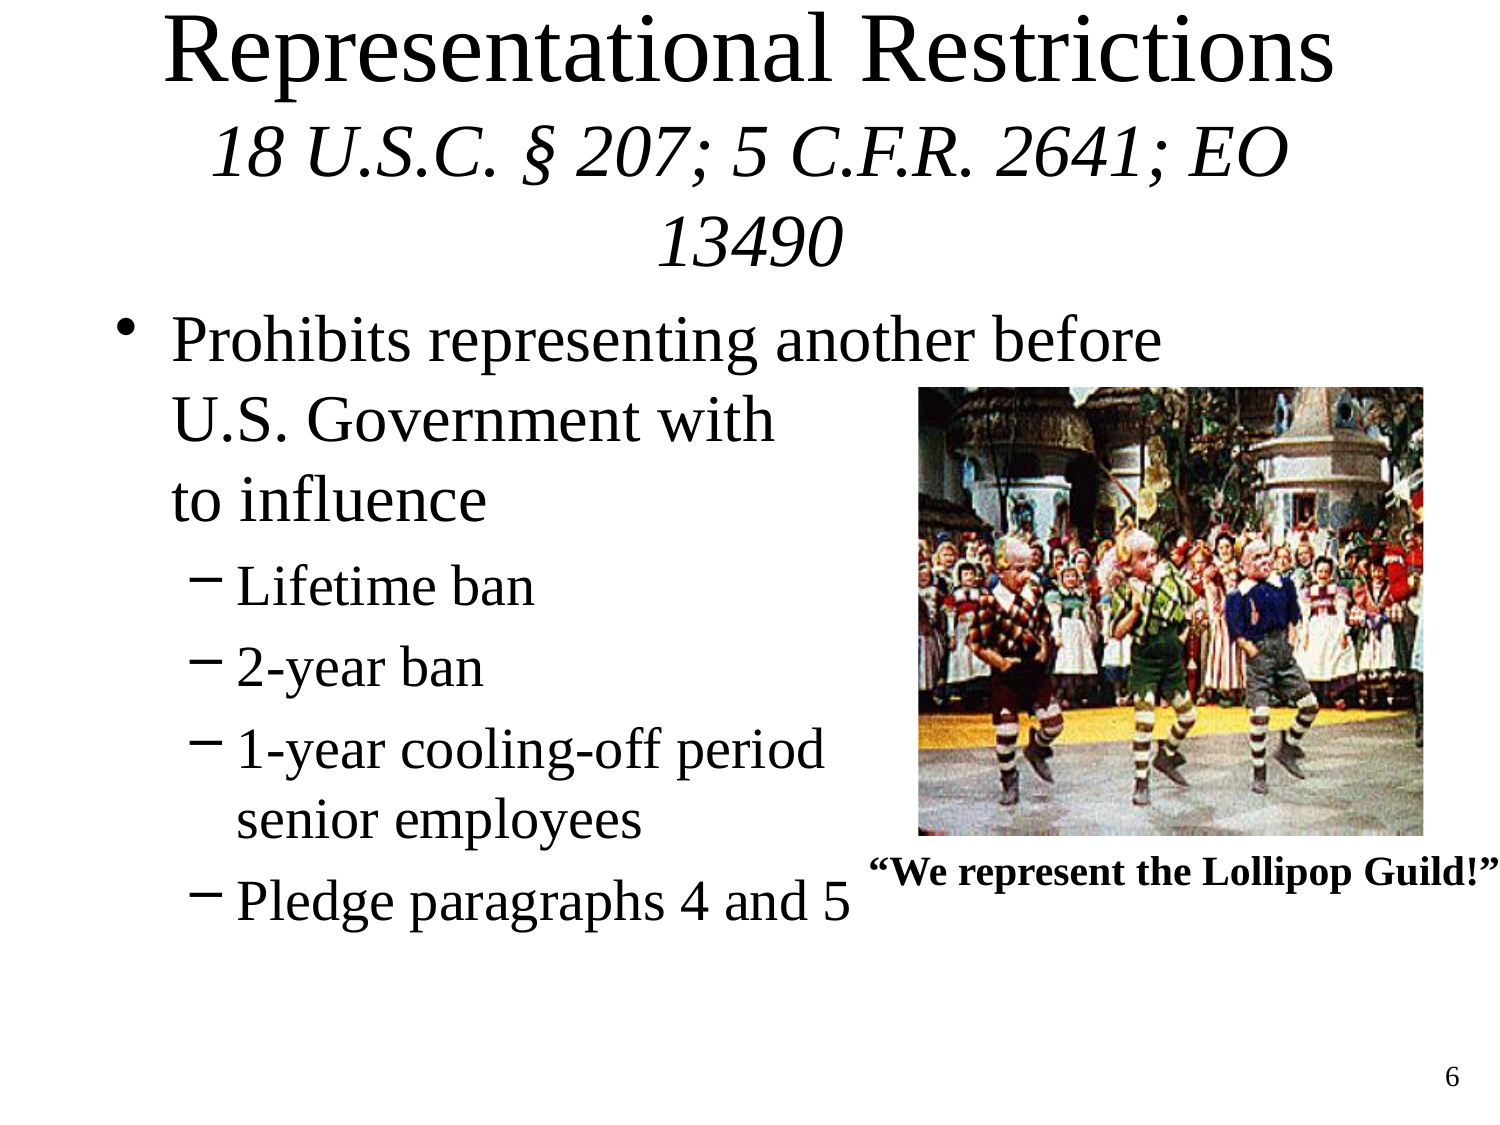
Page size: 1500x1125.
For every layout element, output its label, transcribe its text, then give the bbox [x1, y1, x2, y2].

text_box “We represent the Lollipop Guild!” [853, 835, 1500, 901]
title Representational Restrictions 18 U.S.C. § 207; 5 C.F.R. 2641; EO 13490 [112, 37, 1388, 225]
picture [918, 387, 1424, 837]
slide_number 6 [1162, 1037, 1476, 1113]
list Prohibits representing another before U.S. Government with intent to influence Lifetime ban 2-year ban 1-year cooling-off period for senior employees Pledge paragraphs 4 and 5 [99, 287, 1418, 1075]
